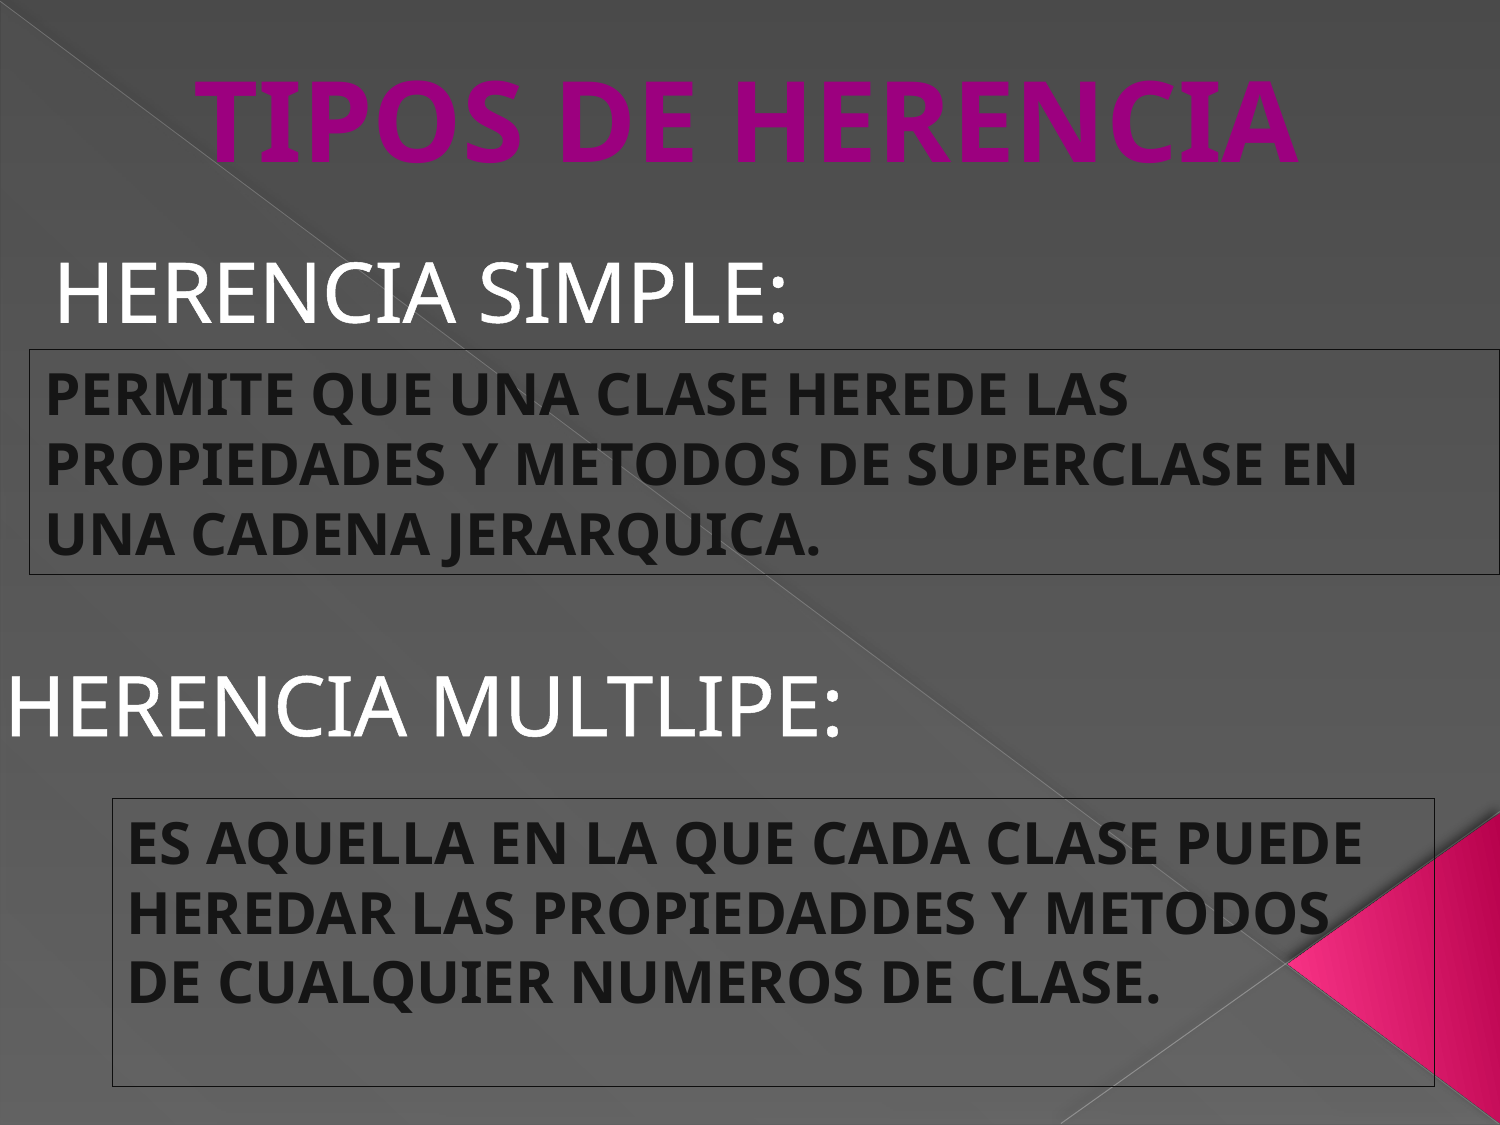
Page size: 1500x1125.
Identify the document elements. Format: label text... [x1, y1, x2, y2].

text_box TIPOS DE HERENCIA [178, 42, 1316, 193]
text_box PERMITE QUE UNA CLASE HEREDE LAS PROPIEDADES Y METODOS DE SUPERCLASE EN UNA CADENA JERARQUICA. [29, 349, 1500, 575]
text_box HERENCIA SIMPLE: [37, 231, 805, 347]
subtitle ES AQUELLA EN LA QUE CADA CLASE PUEDE HEREDAR LAS PROPIEDADDES Y METODOS DE CUALQUIER NUMEROS DE CLASE. [112, 798, 1435, 1087]
text_box HERENCIA MULTLIPE: [0, 645, 859, 761]
